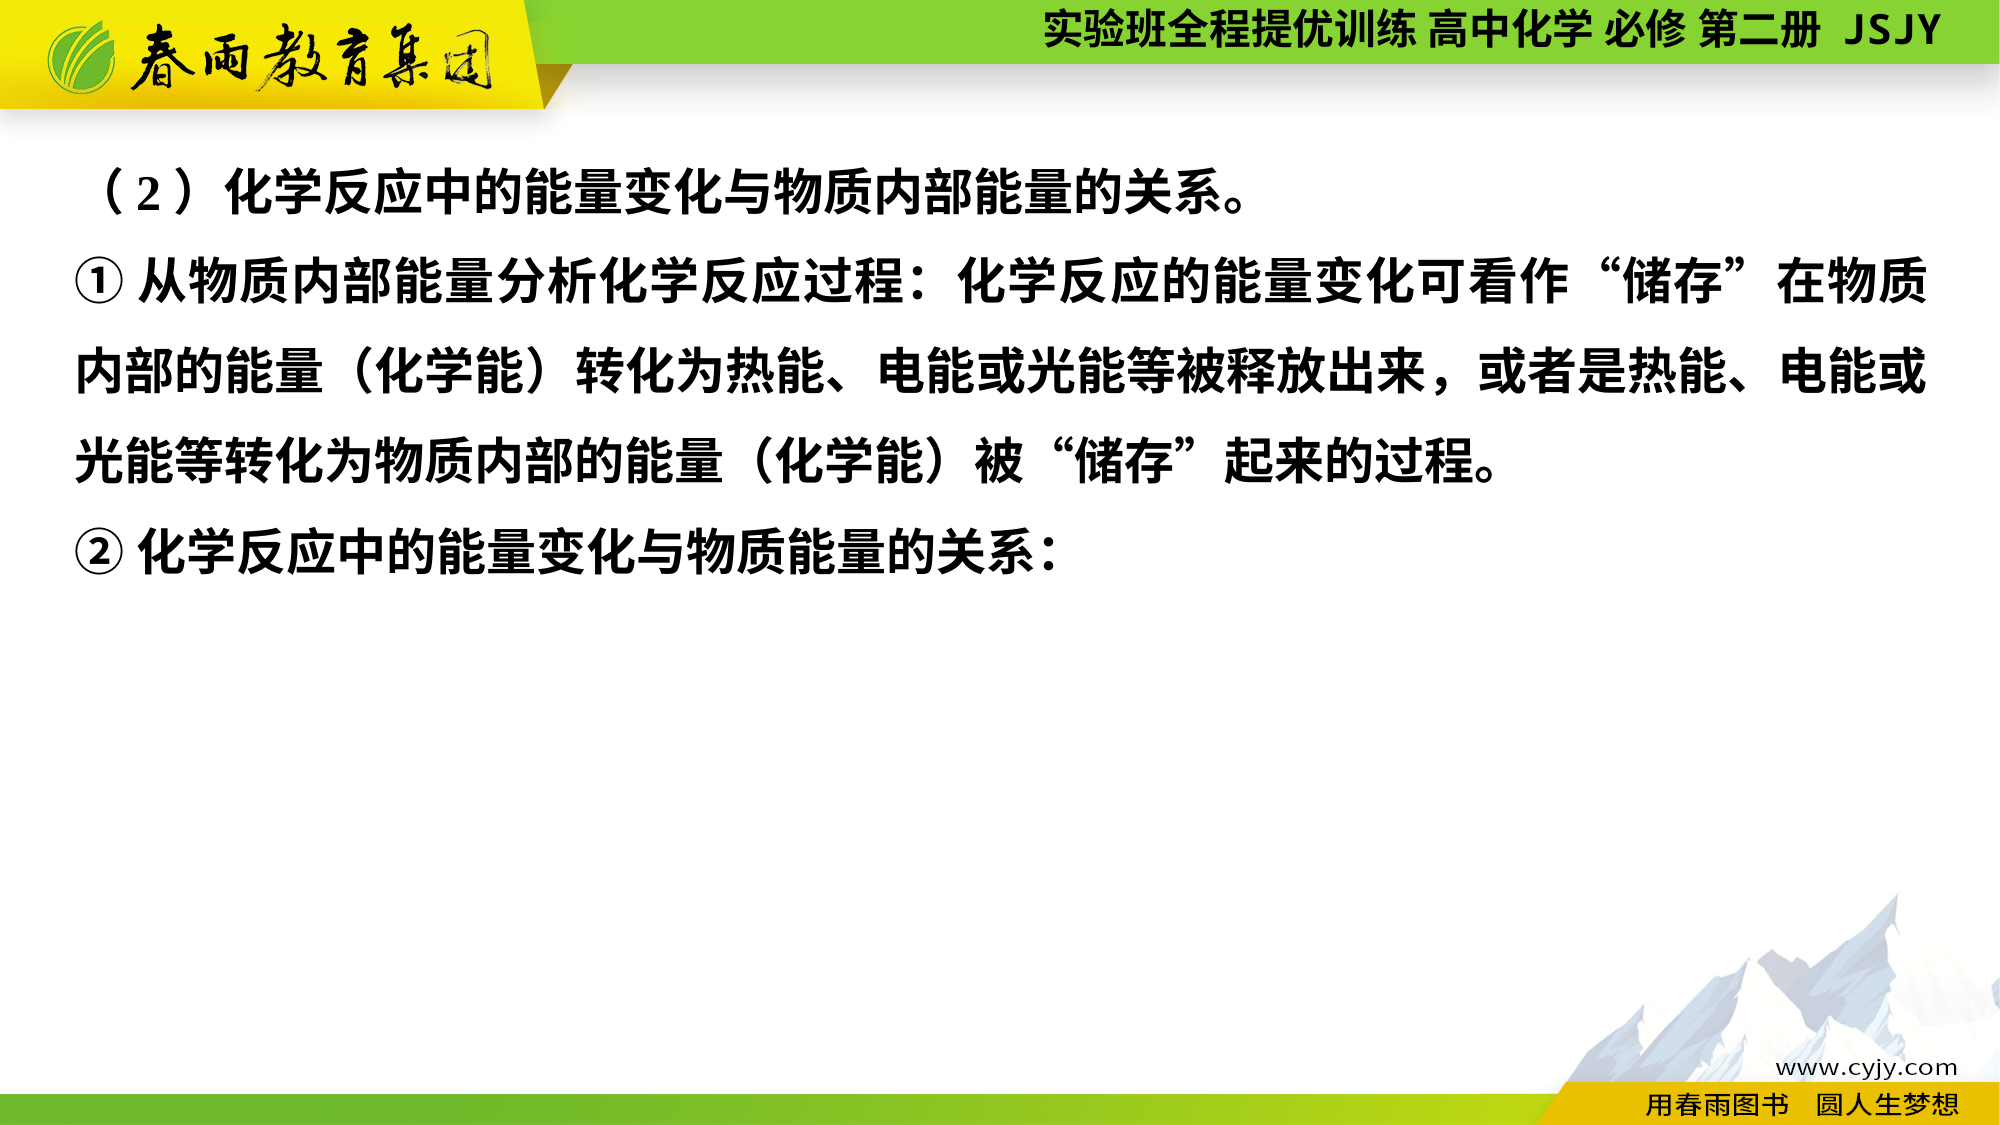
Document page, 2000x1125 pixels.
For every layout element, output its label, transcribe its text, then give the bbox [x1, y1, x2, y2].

picture [0, 0, 2000, 1125]
list （2）化学反应中的能量变化与物质内部能量的关系。 ①从物质内部能量分析化学反应过程：化学反应的能量变化可看作“储存”在物质内部的能量（化学能）转化为热能、电能或光能等被释放出来，或者是热能、电能或光能等转化为物质内部的能量（化学能）被“储存”起来的过程。 ②化学反应中的能量变化与物质能量的关系： [59, 122, 1944, 581]
